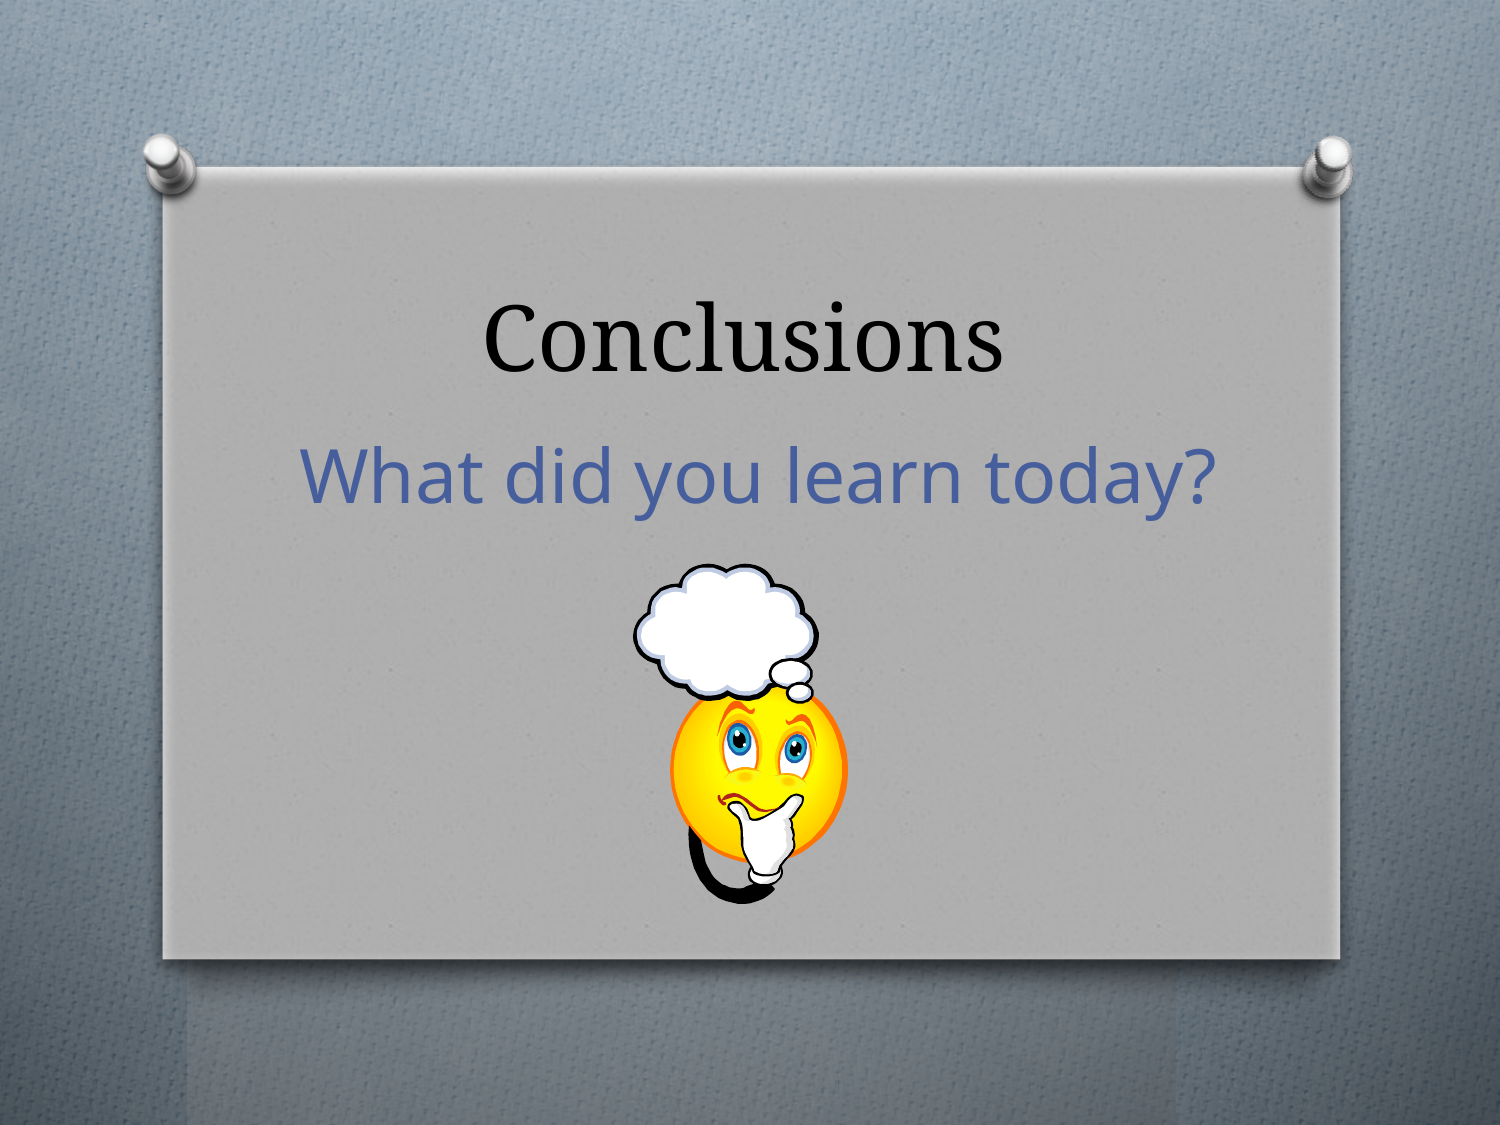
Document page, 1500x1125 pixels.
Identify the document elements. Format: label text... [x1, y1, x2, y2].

title Conclusions [265, 231, 1223, 398]
picture [631, 562, 850, 906]
subtitle What did you learn today? [241, 420, 1276, 610]
picture [112, 102, 234, 223]
picture [1274, 109, 1396, 230]
